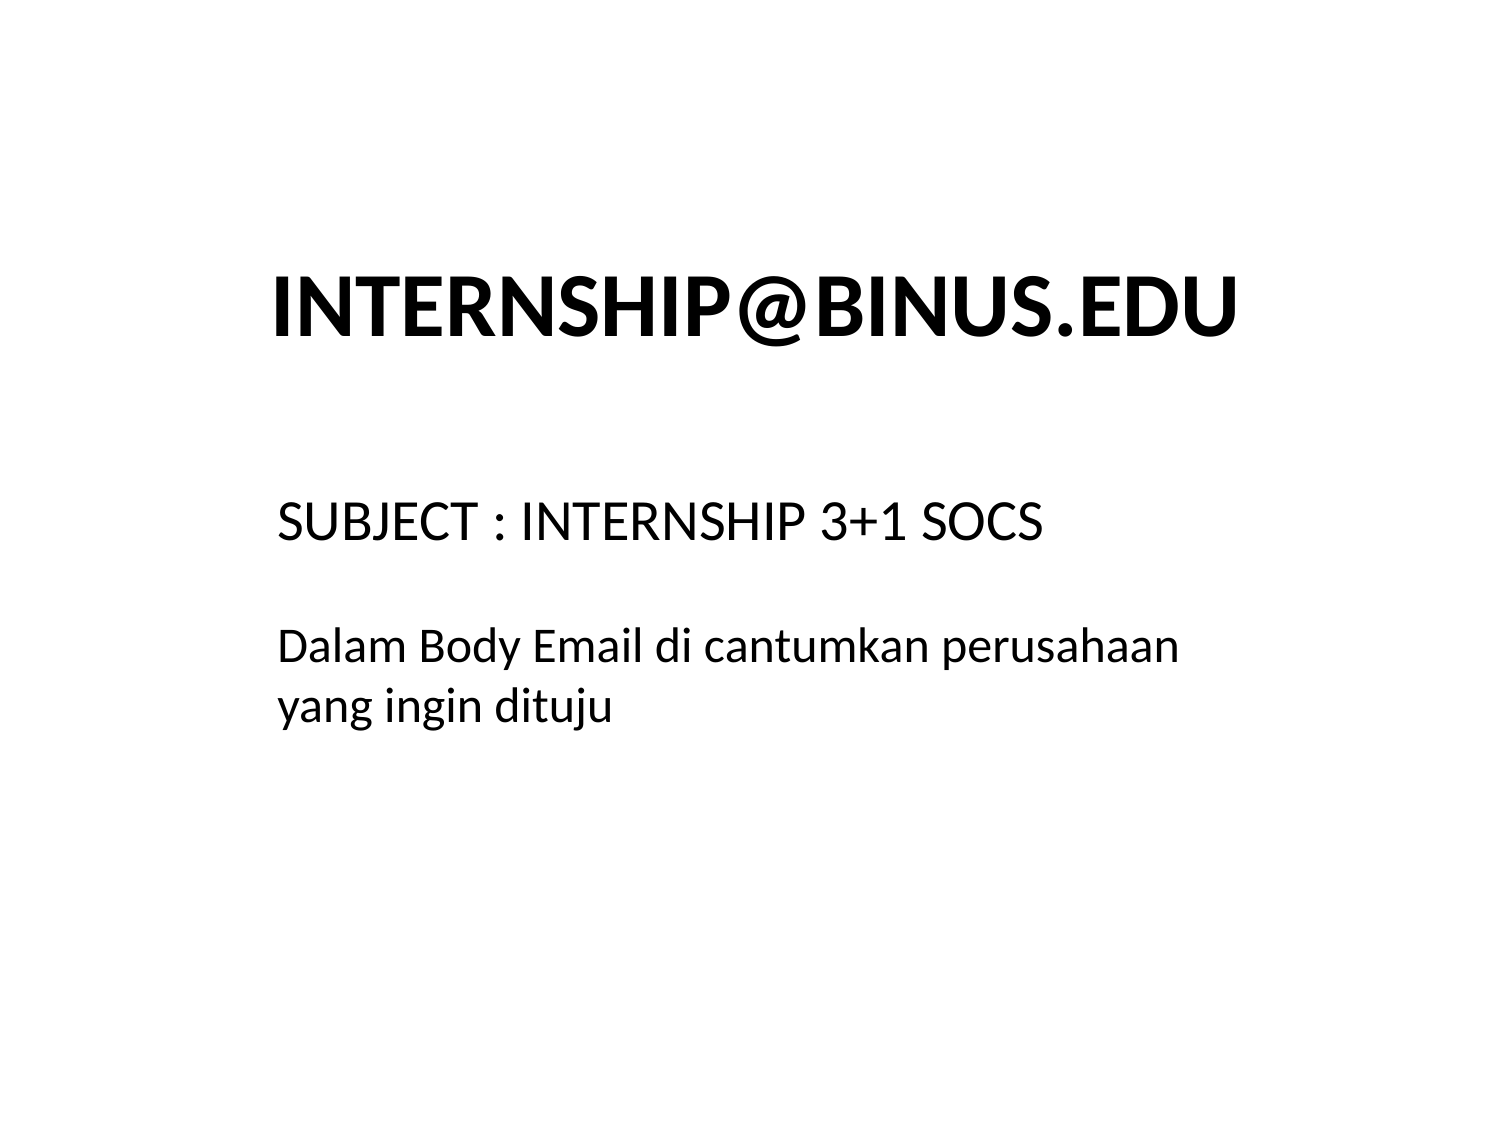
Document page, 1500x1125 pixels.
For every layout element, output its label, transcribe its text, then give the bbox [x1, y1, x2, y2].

text_box SUBJECT : INTERNSHIP 3+1 SOCS Dalam Body Email di cantumkan perusahaan yang ingin dituju [262, 474, 1263, 740]
text_box INTERNSHIP@BINUS.EDU [212, 237, 1300, 363]
